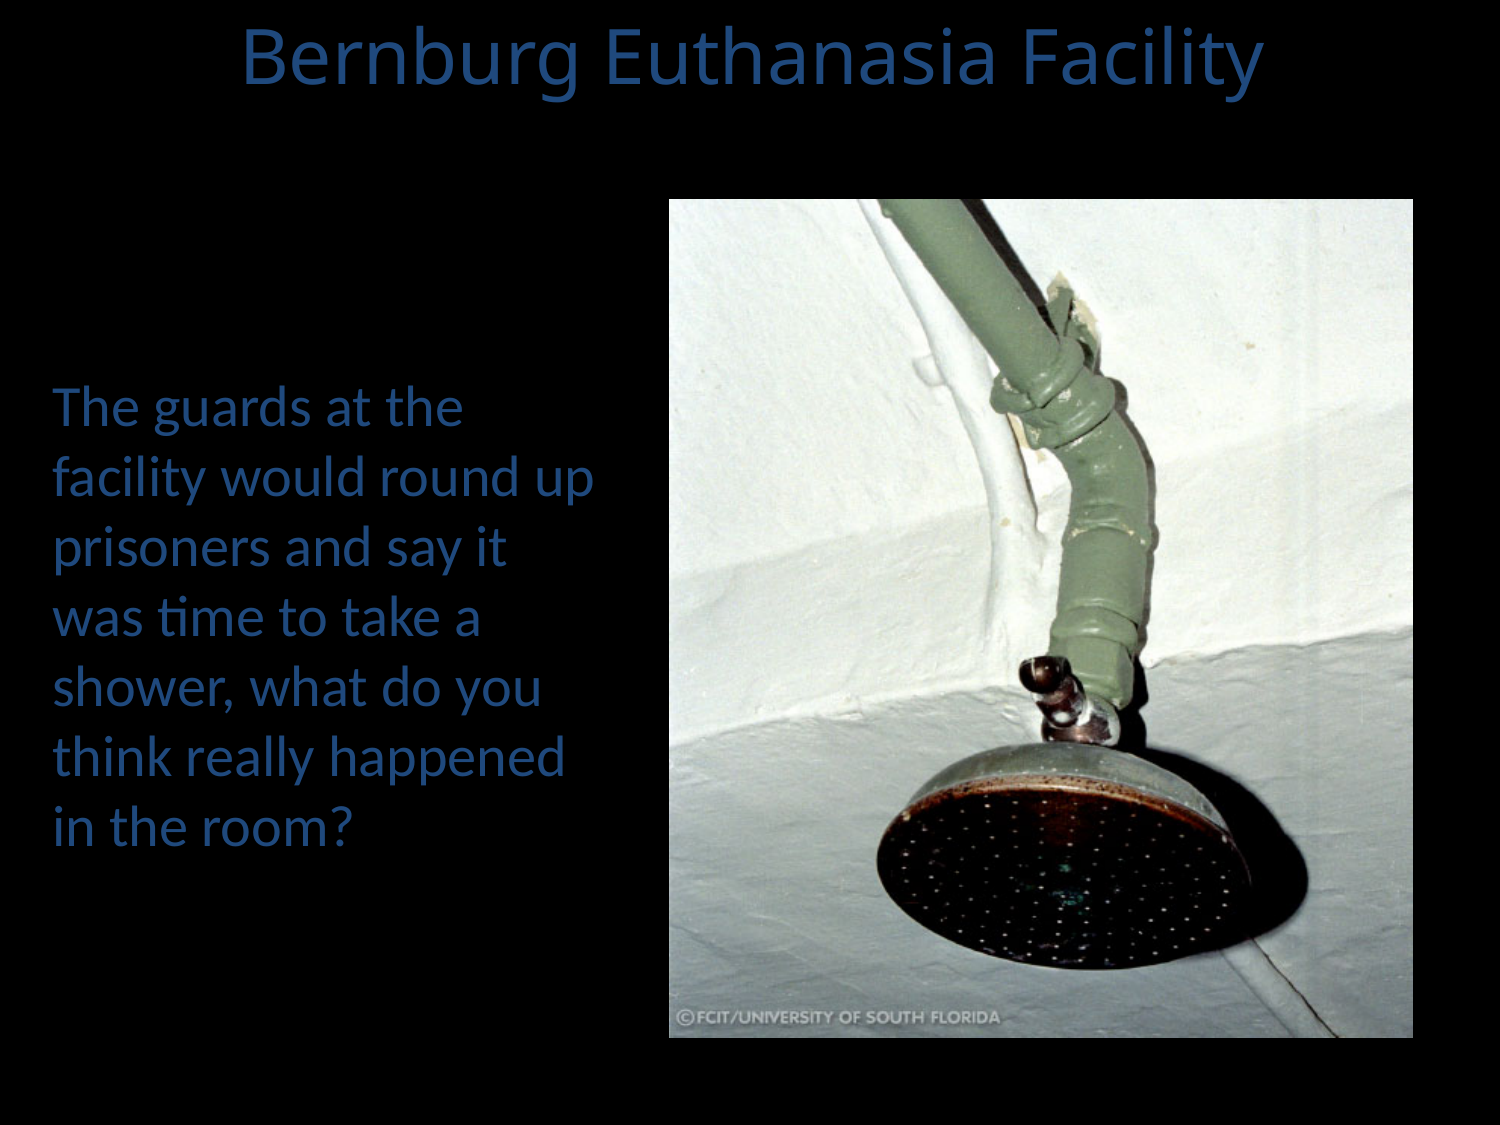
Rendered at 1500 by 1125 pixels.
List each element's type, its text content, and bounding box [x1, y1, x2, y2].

picture [669, 199, 1413, 1038]
text_box The guards at the facility would round up prisoners and say it was time to take a shower, what do you think really happened in the room? [37, 360, 625, 866]
title Bernburg Euthanasia Facility [125, 0, 1400, 108]
